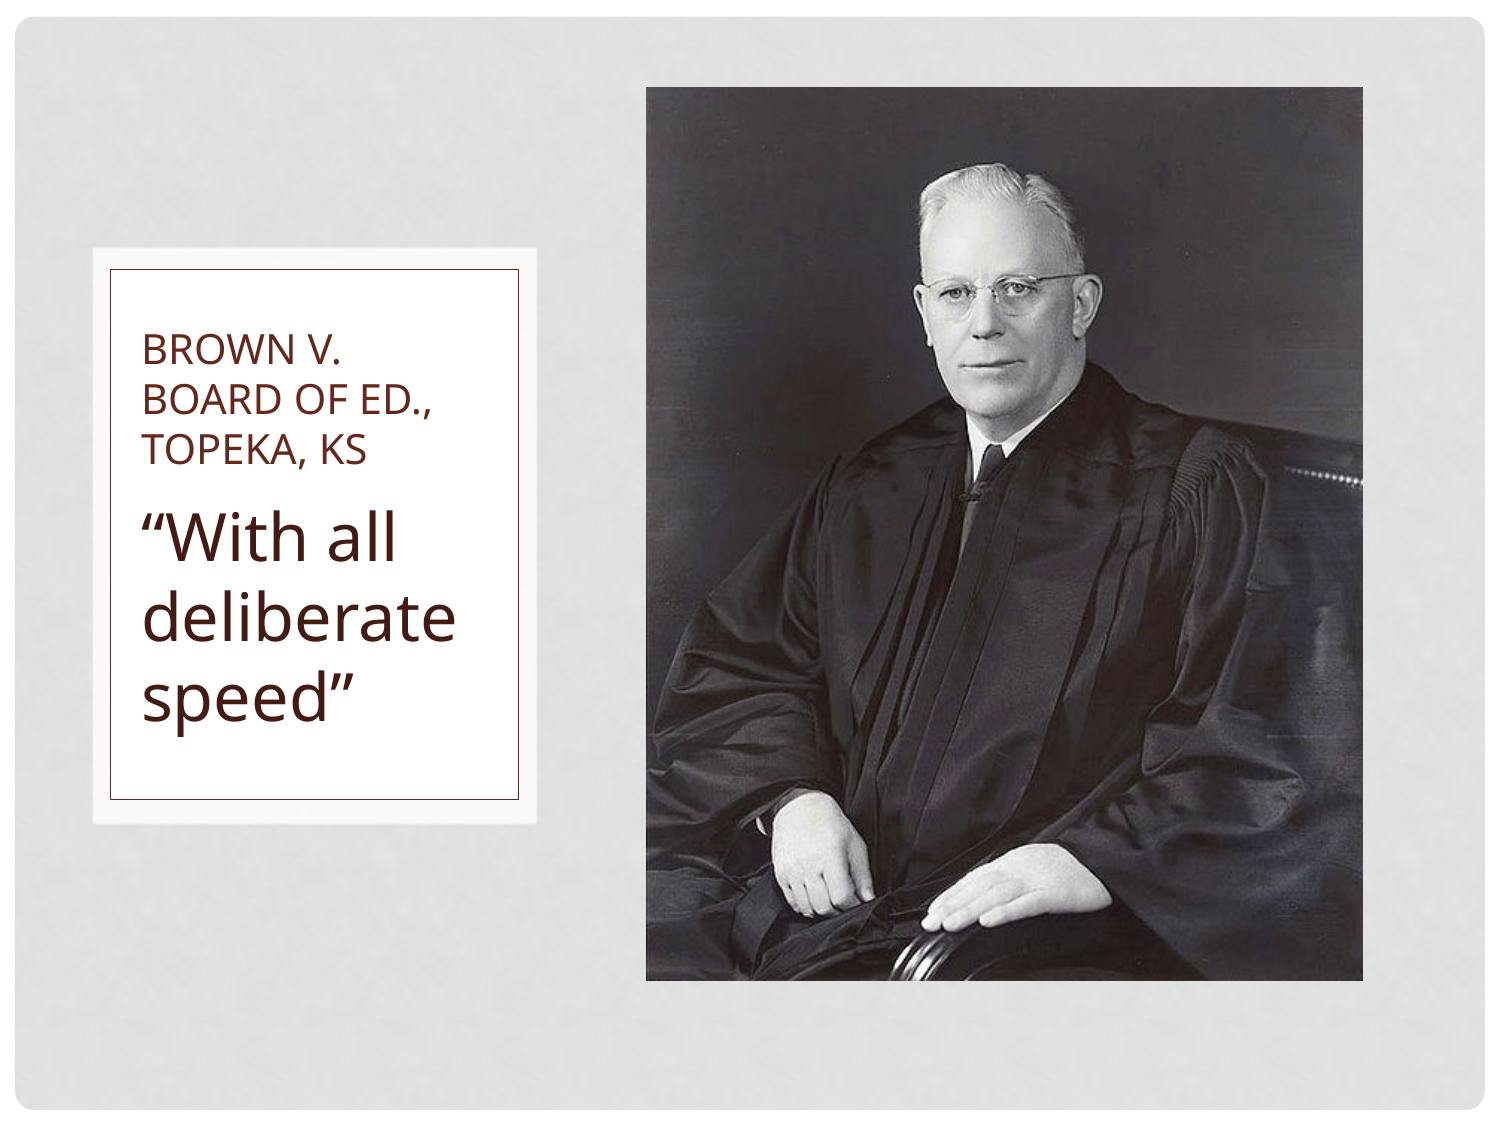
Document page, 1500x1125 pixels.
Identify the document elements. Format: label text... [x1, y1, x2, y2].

title Brown v. Board of Ed., Topeka, KS [126, 284, 504, 480]
list “With all deliberate speed” [126, 487, 504, 775]
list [646, 87, 1363, 981]
